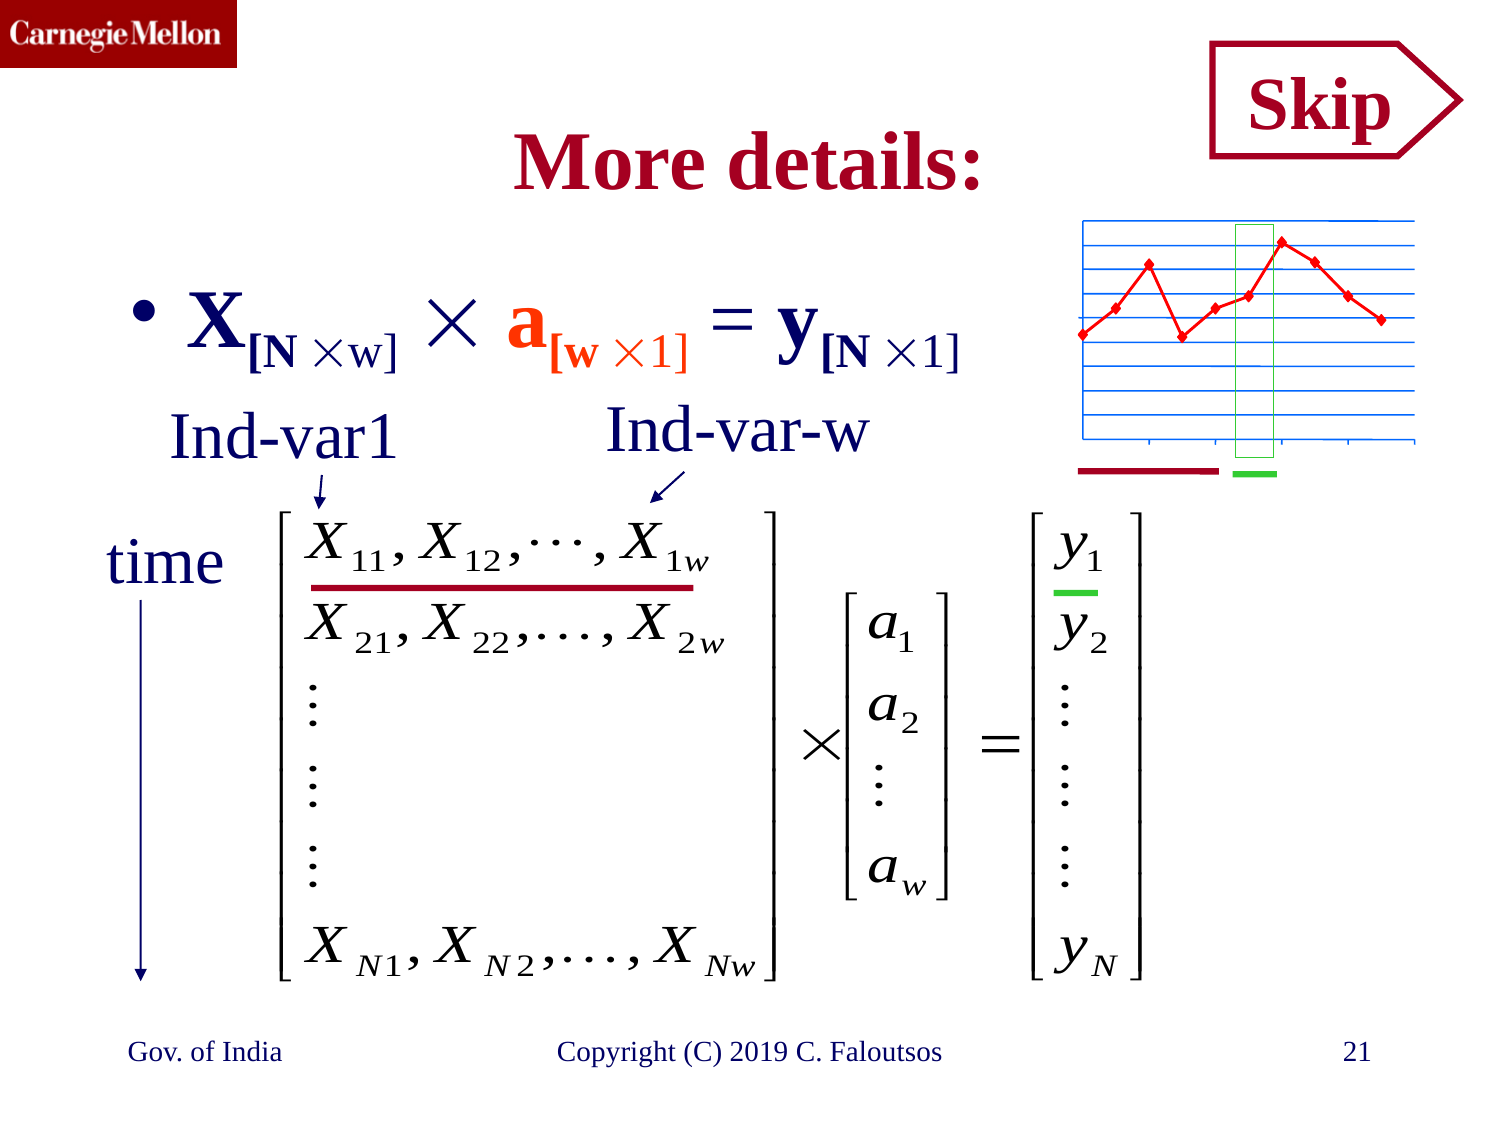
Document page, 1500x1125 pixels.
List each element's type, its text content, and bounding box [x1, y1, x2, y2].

list X[N w]  a[w 1] = y[N 1] [115, 255, 1391, 932]
title More details: [112, 99, 1388, 213]
text_box Ind-var1 [154, 384, 415, 479]
text_box time [91, 509, 241, 604]
footer Copyright (C) 2019 C. Faloutsos [512, 1024, 988, 1101]
text_box [313, 474, 327, 499]
text_box [134, 599, 147, 982]
text_box Ind-var-w [590, 377, 887, 473]
slide_number 21 [1074, 1024, 1388, 1101]
picture [0, 0, 237, 68]
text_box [264, 500, 1169, 993]
slide_number Gov. of India [112, 1024, 426, 1101]
text_box [651, 471, 685, 499]
text_box Skip [1212, 43, 1460, 157]
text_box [1078, 220, 1415, 445]
text_box [1235, 453, 1274, 458]
